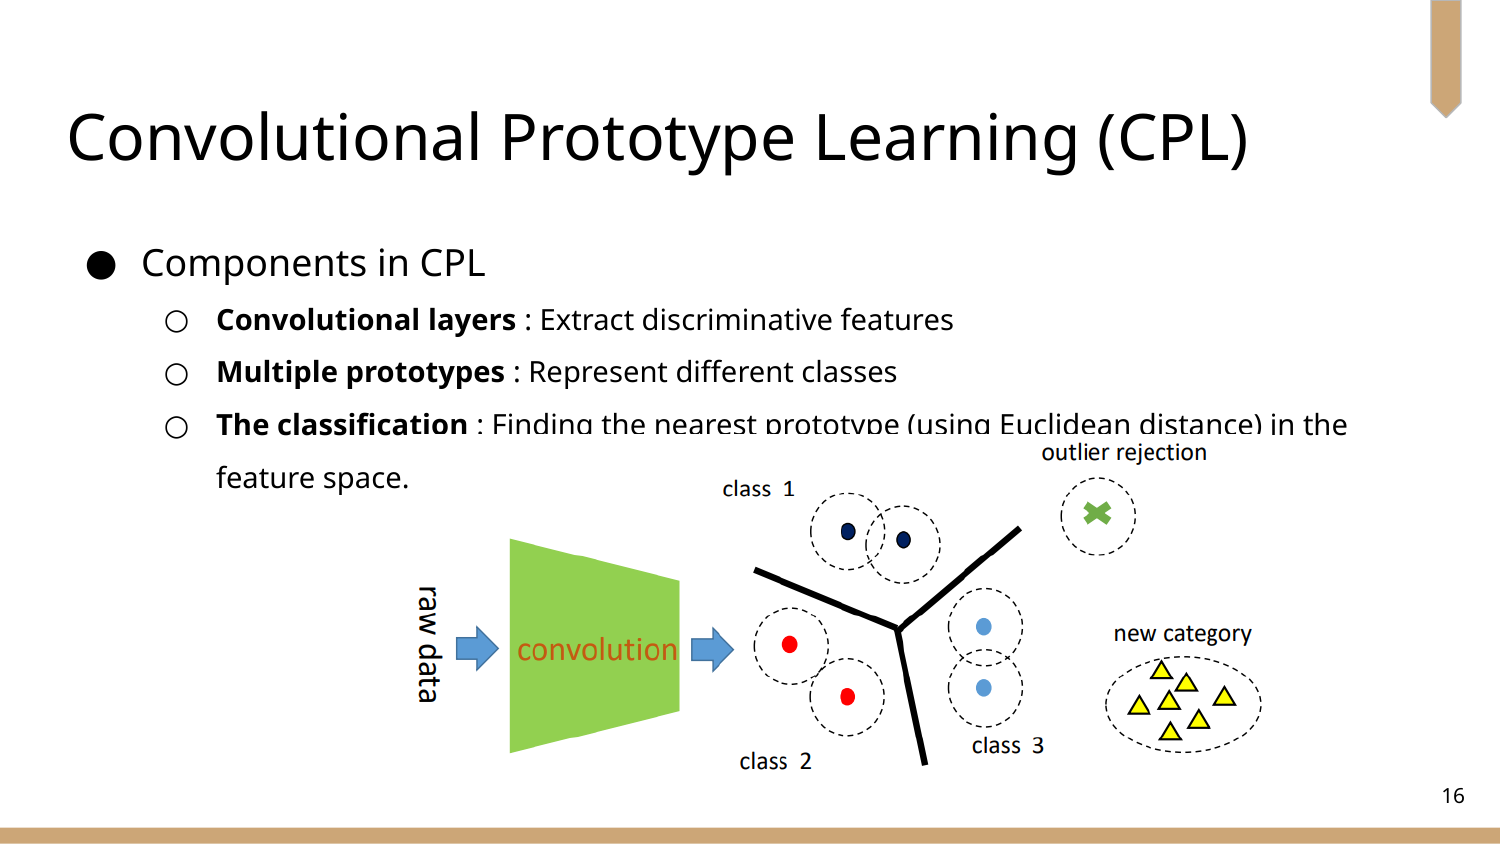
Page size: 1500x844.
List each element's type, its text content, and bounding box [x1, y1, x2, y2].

slide_number ‹#› [1389, 764, 1480, 830]
text_box [1431, 0, 1461, 118]
list Components in CPL Convolutional layers : Extract discriminative features Multiple prototypes : Represent different classes The classification : Finding the nearest prototype (using Euclidean distance) in the feature space. [51, 200, 1432, 752]
picture [412, 433, 1272, 798]
title Convolutional Prototype Learning (CPL) [51, 51, 1449, 189]
